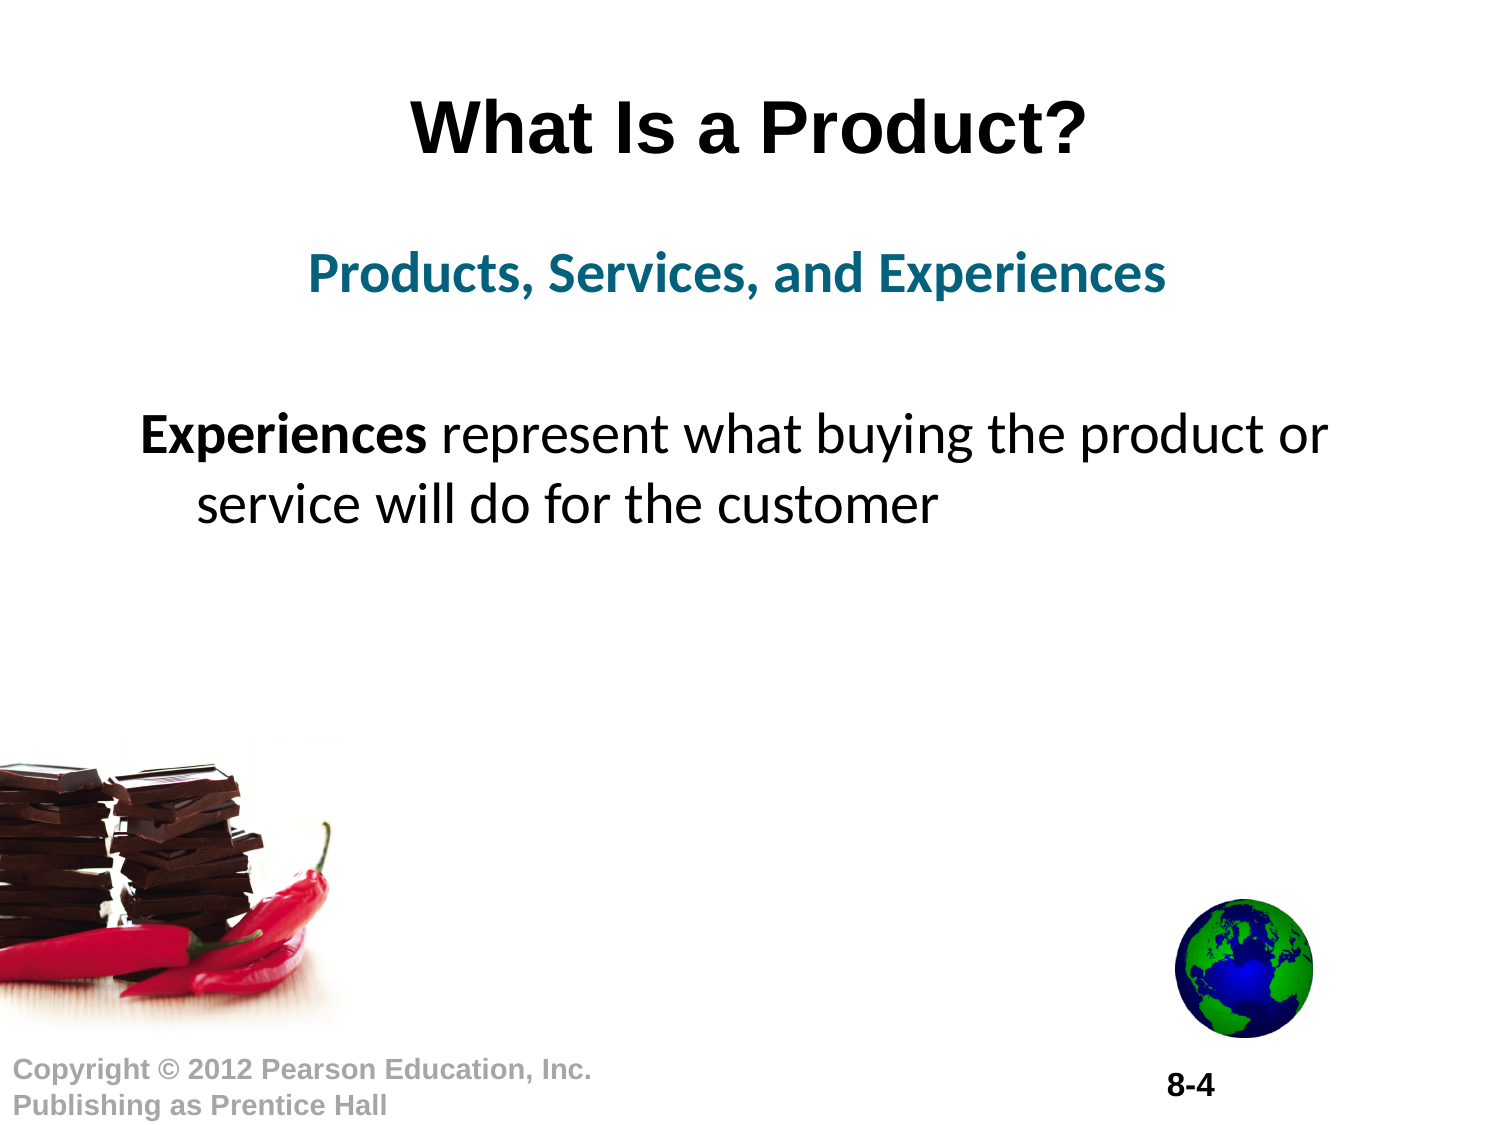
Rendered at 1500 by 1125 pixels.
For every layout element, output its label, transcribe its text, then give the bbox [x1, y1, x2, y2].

list Products, Services, and Experiences [149, 237, 1326, 301]
title What Is a Product? [112, 37, 1388, 226]
list Experiences represent what buying the product or service will do for the customer [124, 387, 1413, 726]
picture [1174, 899, 1313, 1038]
picture [0, 737, 361, 1038]
